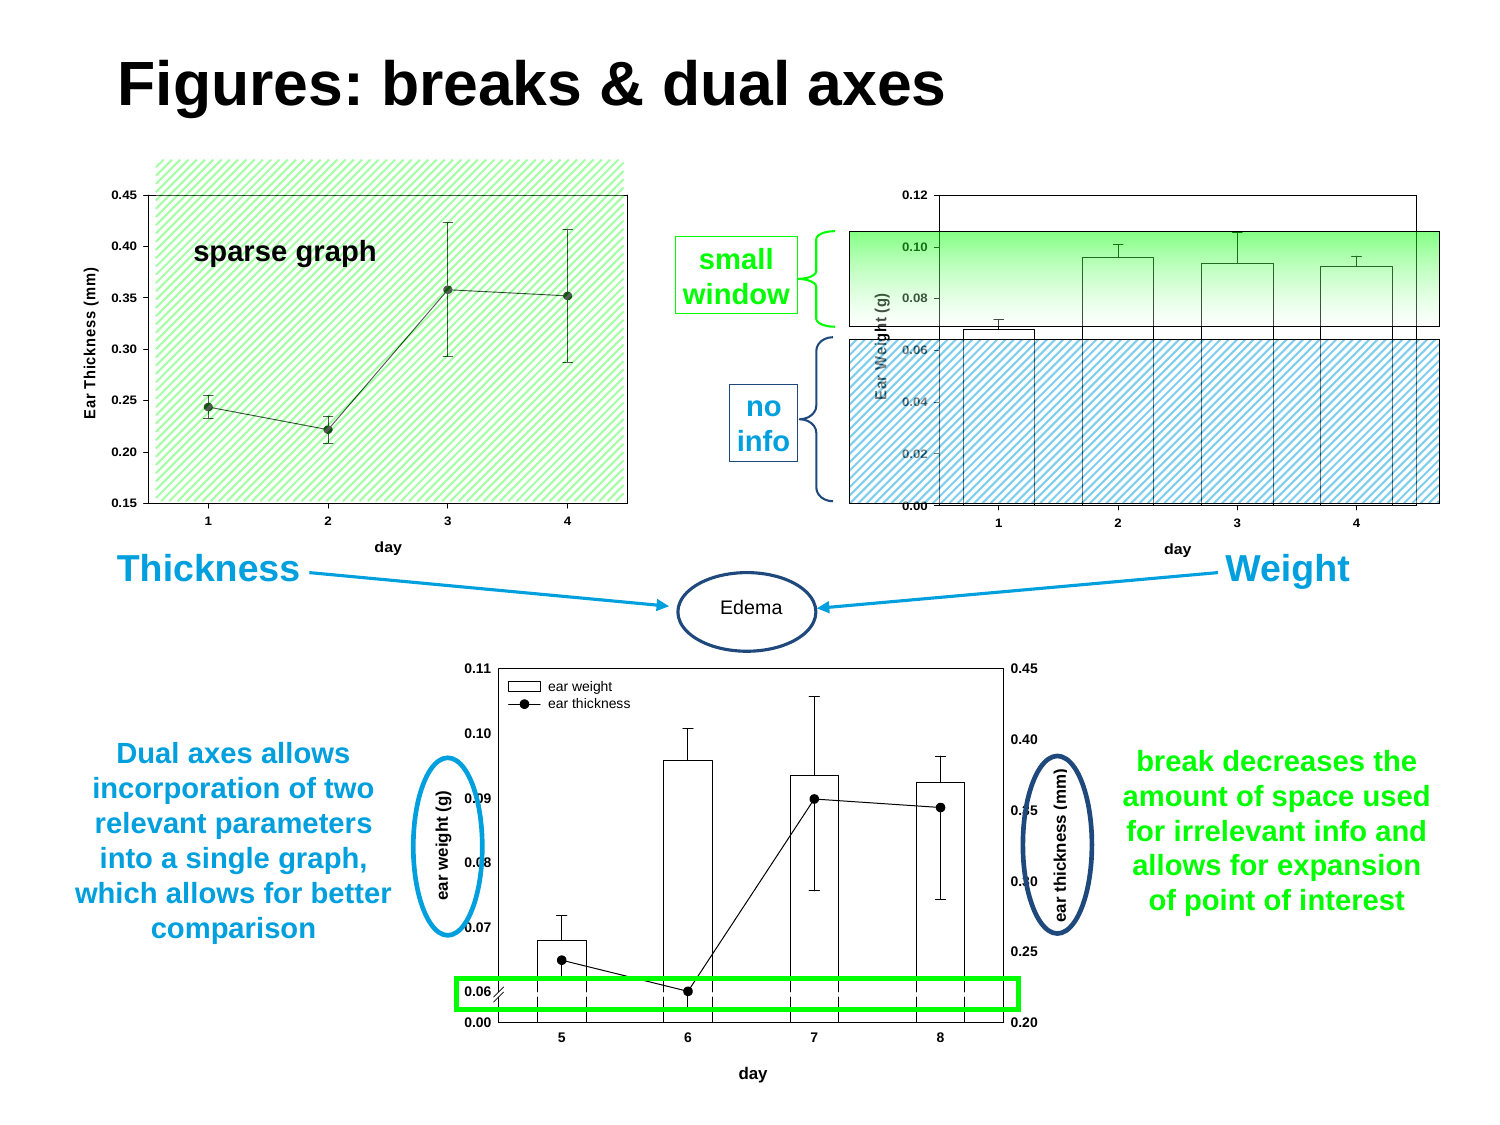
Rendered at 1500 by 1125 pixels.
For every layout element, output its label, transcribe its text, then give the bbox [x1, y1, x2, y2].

text_box small window [677, 236, 798, 314]
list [78, 148, 672, 559]
text_box break decreases the amount of space used for irrelevant info and allows for expansion of point of interest [1111, 738, 1443, 956]
text_box [849, 339, 864, 504]
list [869, 148, 1461, 561]
text_box Figures: breaks & dual axes [117, 42, 1419, 118]
text_box [799, 337, 833, 502]
text_box Thickness [109, 567, 308, 593]
text_box [689, 572, 805, 590]
text_box no info [729, 384, 798, 462]
text_box [1070, 762, 1092, 928]
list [428, 592, 1067, 1125]
text_box [413, 784, 423, 909]
text_box Weight [1218, 568, 1358, 593]
text_box [849, 231, 864, 327]
text_box Dual axes allows incorporation of two relevant parameters into a single graph, which allows for better comparison [62, 731, 405, 949]
text_box [798, 231, 835, 327]
